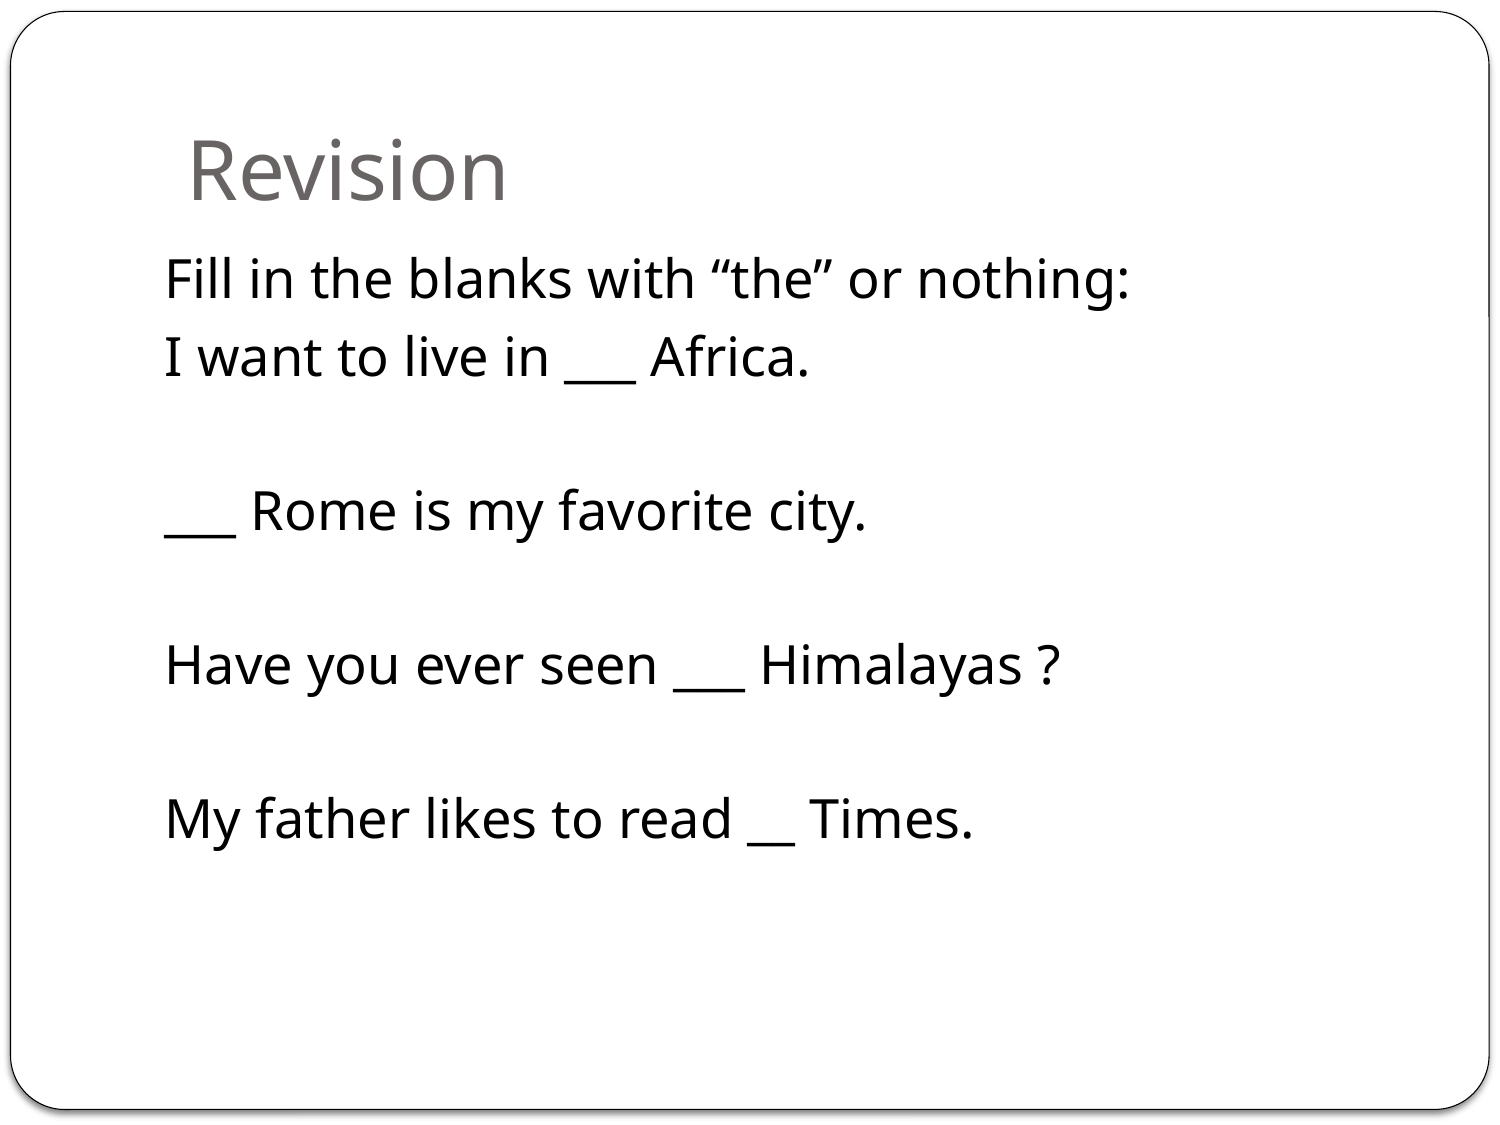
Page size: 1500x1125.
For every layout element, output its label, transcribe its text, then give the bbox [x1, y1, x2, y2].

list Fill in the blanks with “the” or nothing: I want to live in ___ Africa. ___ Rome is my favorite city. Have you ever seen ___ Himalayas ? My father likes to read __ Times. [150, 237, 1425, 988]
title Revision [150, 45, 1425, 233]
